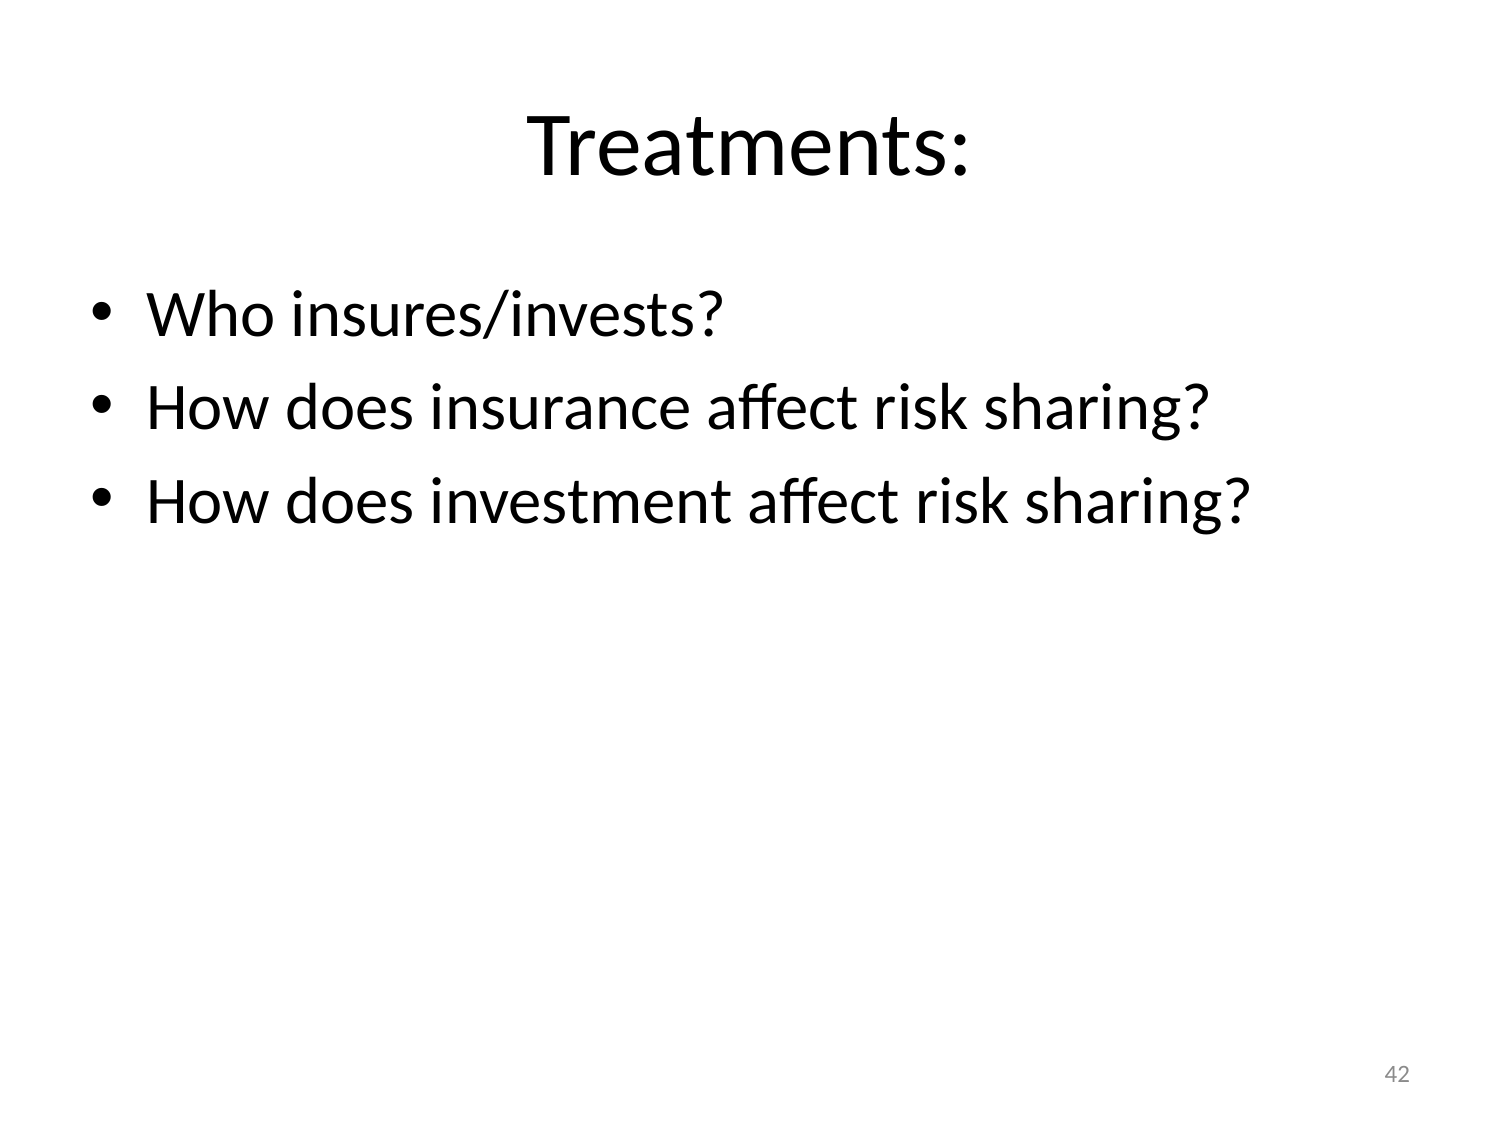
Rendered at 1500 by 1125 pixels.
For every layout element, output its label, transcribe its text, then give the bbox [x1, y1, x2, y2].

slide_number 42 [1074, 1042, 1425, 1103]
title Treatments: [75, 45, 1425, 233]
list Who insures/invests? How does insurance affect risk sharing? How does investment affect risk sharing? [75, 262, 1425, 1005]
